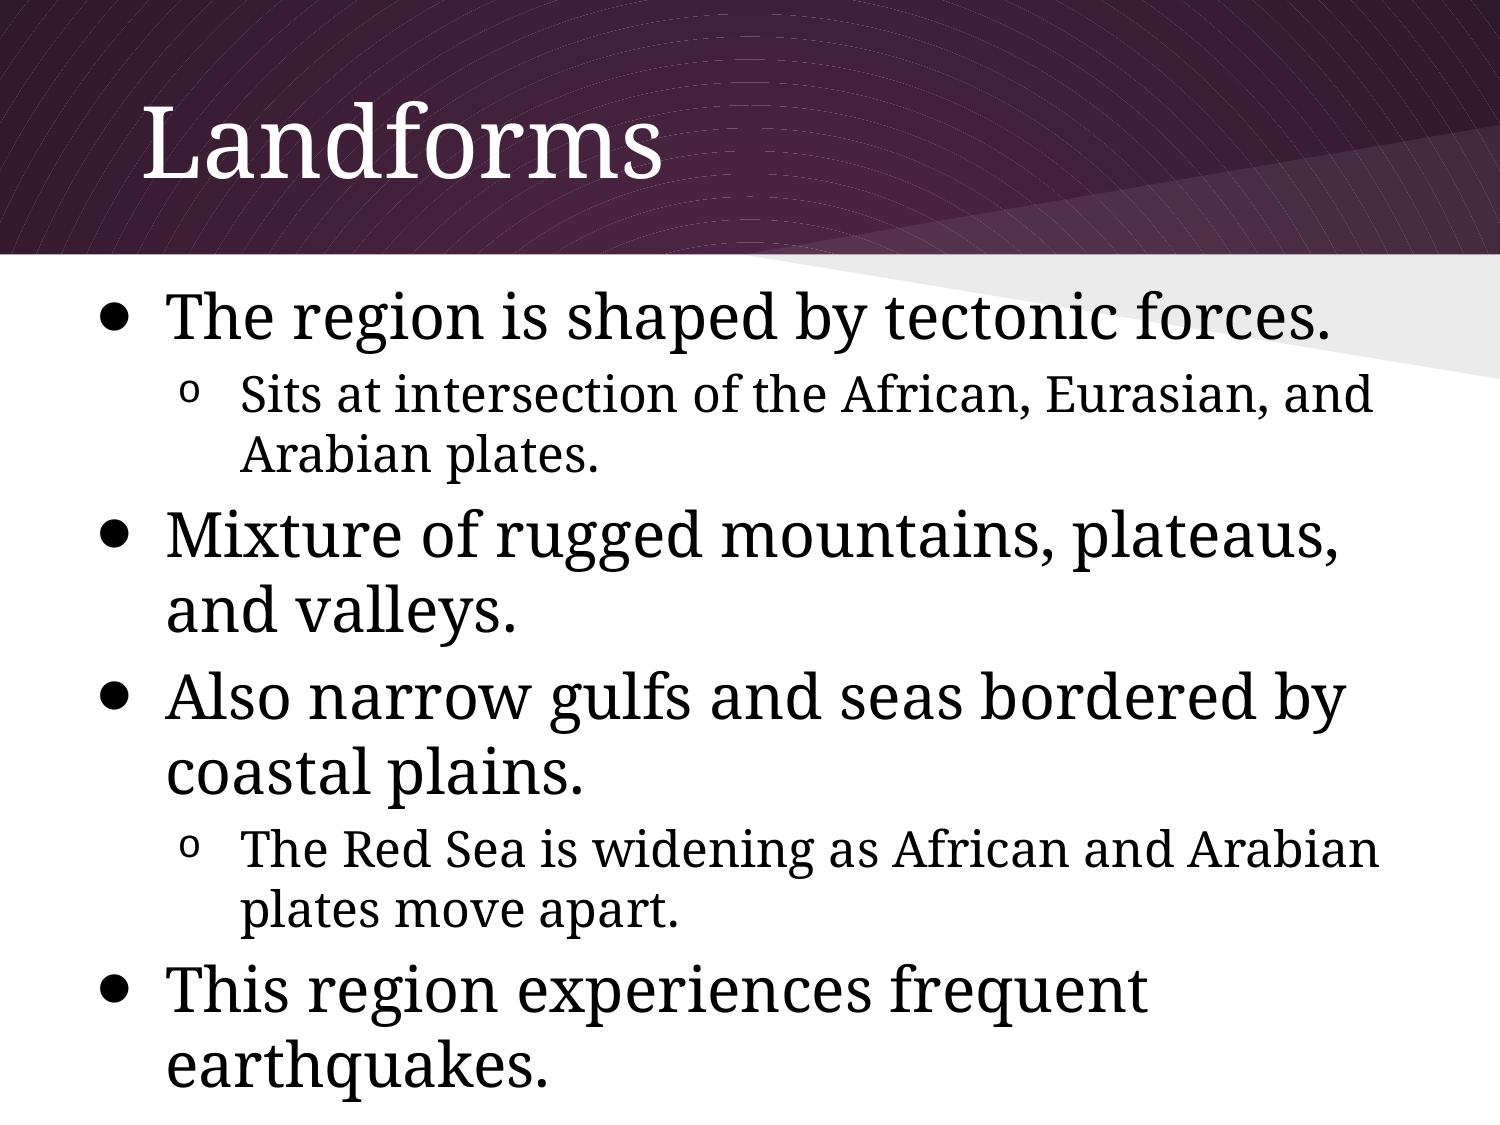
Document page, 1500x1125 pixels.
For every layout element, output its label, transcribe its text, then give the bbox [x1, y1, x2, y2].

list The region is shaped by tectonic forces. Sits at intersection of the African, Eurasian, and Arabian plates. Mixture of rugged mountains, plateaus, and valleys. Also narrow gulfs and seas bordered by coastal plains. The Red Sea is widening as African and Arabian plates move apart. This region experiences frequent earthquakes. [75, 262, 1425, 1078]
title Landforms [75, 45, 1425, 233]
